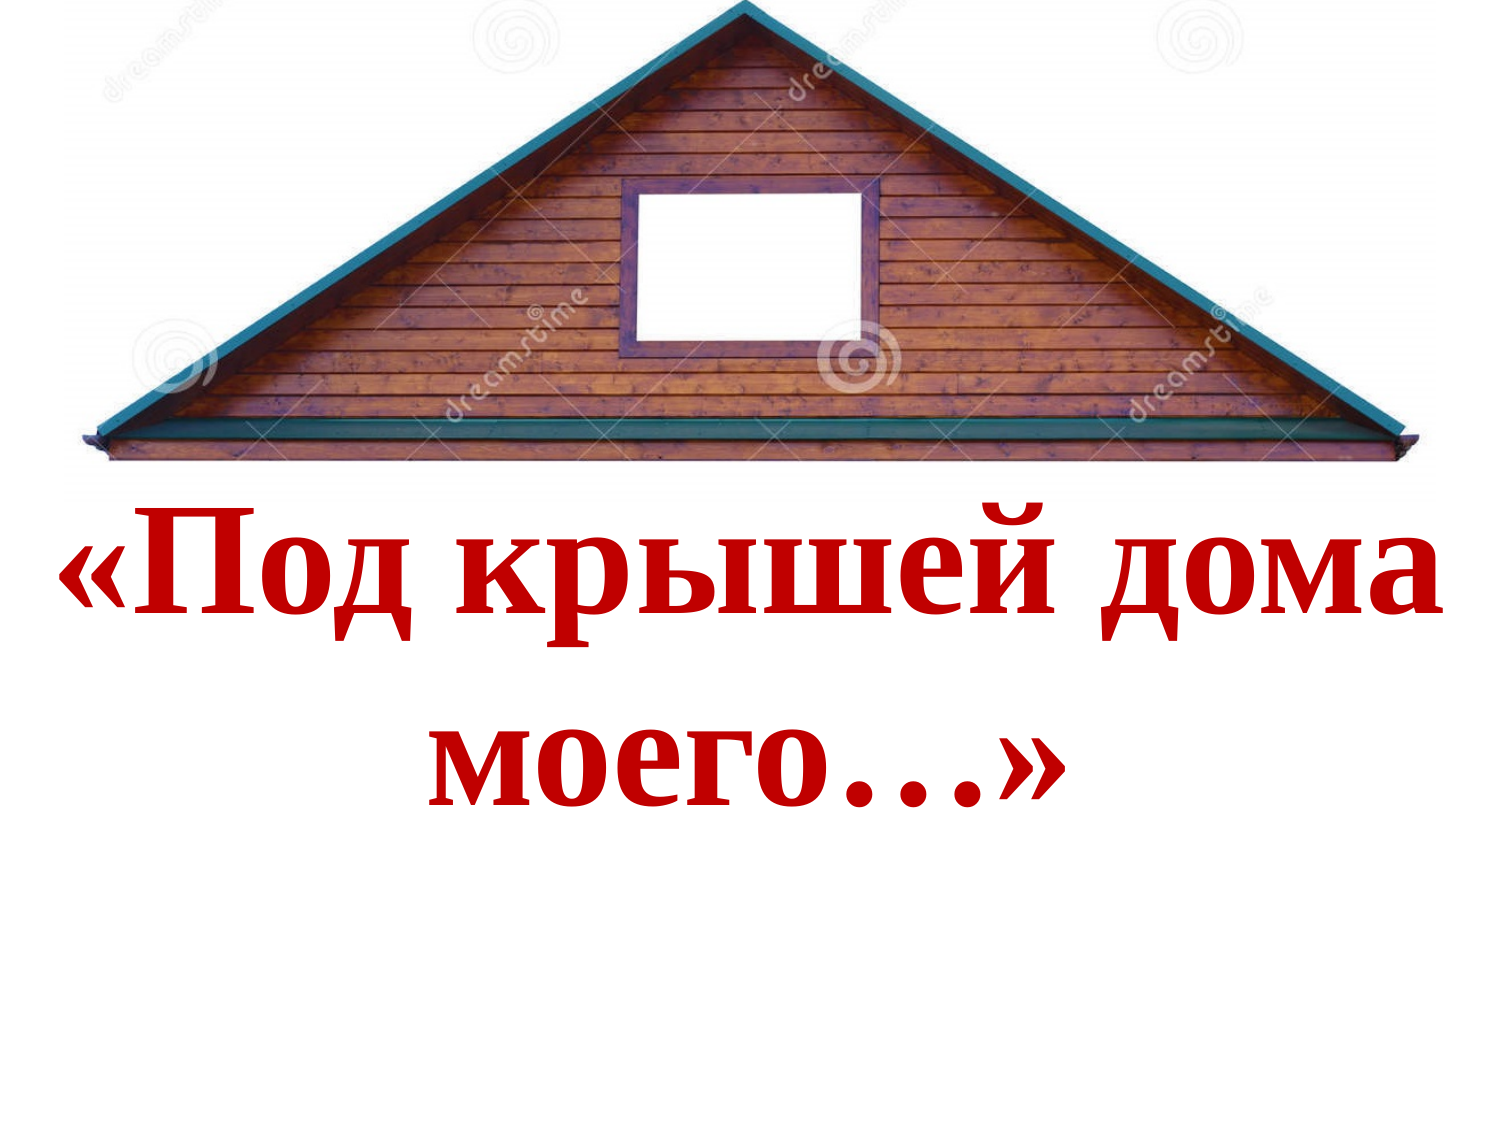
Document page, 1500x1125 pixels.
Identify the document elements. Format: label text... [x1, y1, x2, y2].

picture [64, 0, 1436, 502]
title «Под крышей дома моего…» [29, 326, 1471, 964]
